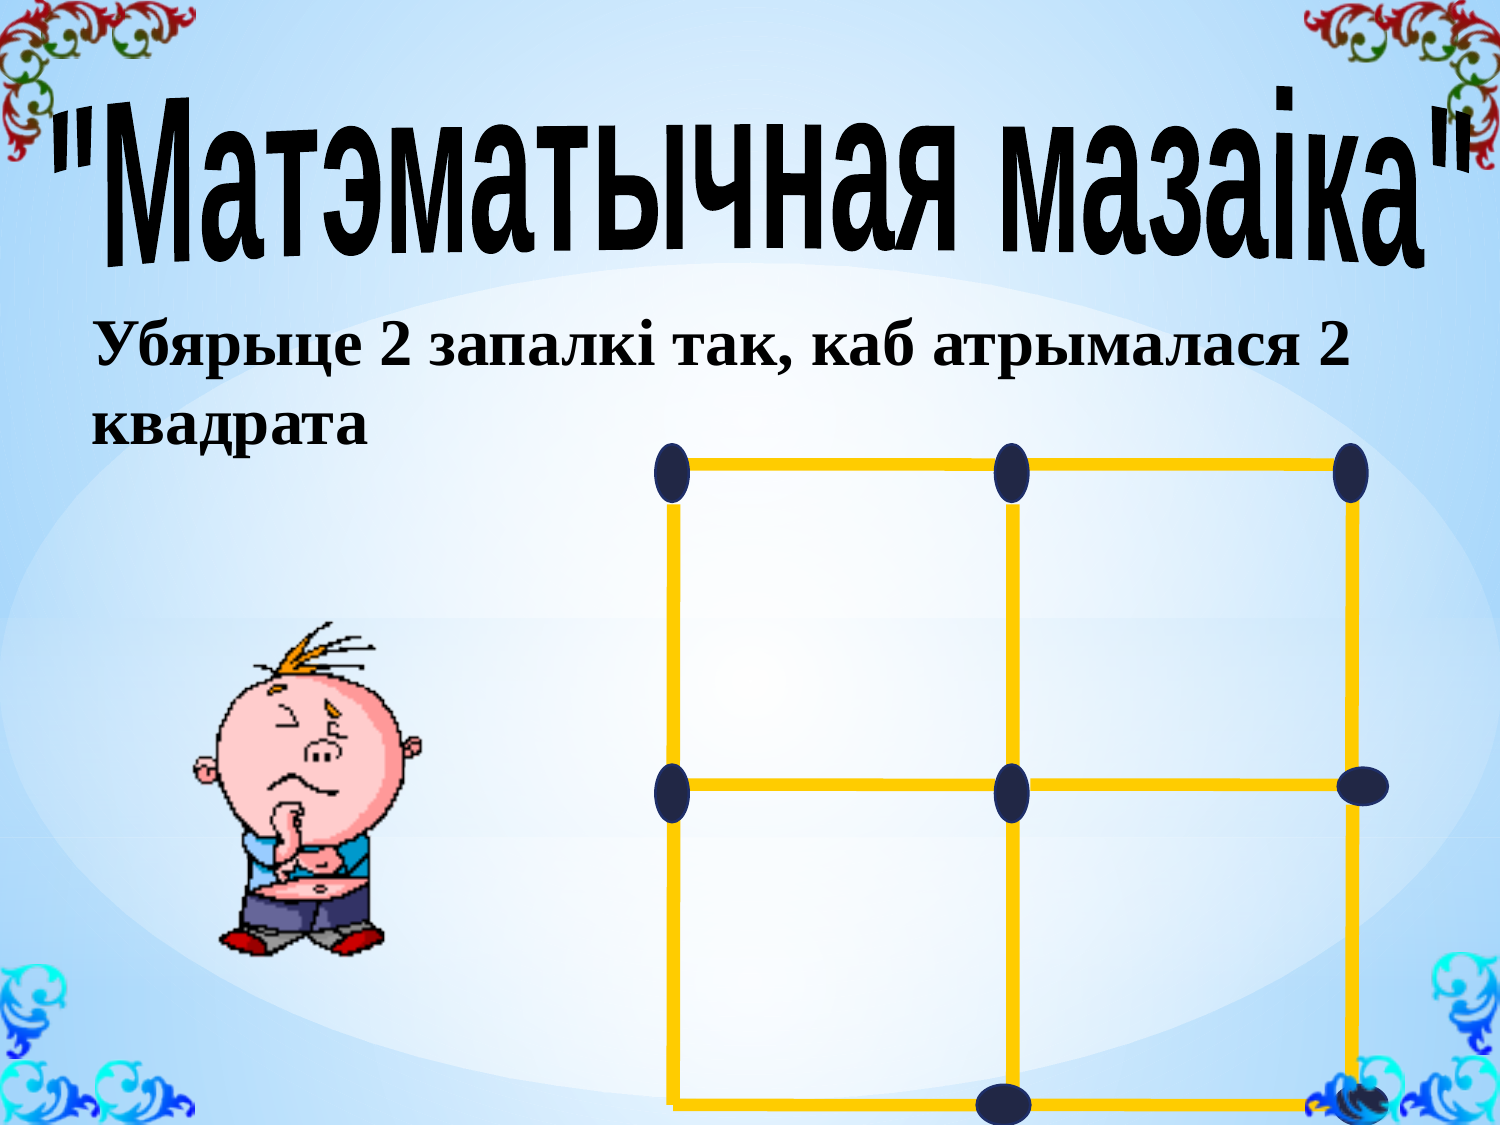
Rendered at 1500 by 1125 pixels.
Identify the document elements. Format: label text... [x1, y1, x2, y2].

text_box [654, 466, 690, 504]
text_box [654, 763, 690, 824]
picture [159, 562, 472, 964]
text_box [993, 763, 1030, 824]
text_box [1304, 0, 1500, 172]
text_box [1332, 466, 1369, 504]
text_box [975, 1083, 1032, 1125]
text_box Убярыце 2 запалкі так, каб атрымалася 2 квадрата [76, 290, 1412, 466]
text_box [0, 963, 195, 1125]
text_box [993, 466, 1030, 504]
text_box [1304, 951, 1500, 1125]
text_box [1337, 766, 1390, 807]
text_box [0, 0, 196, 162]
